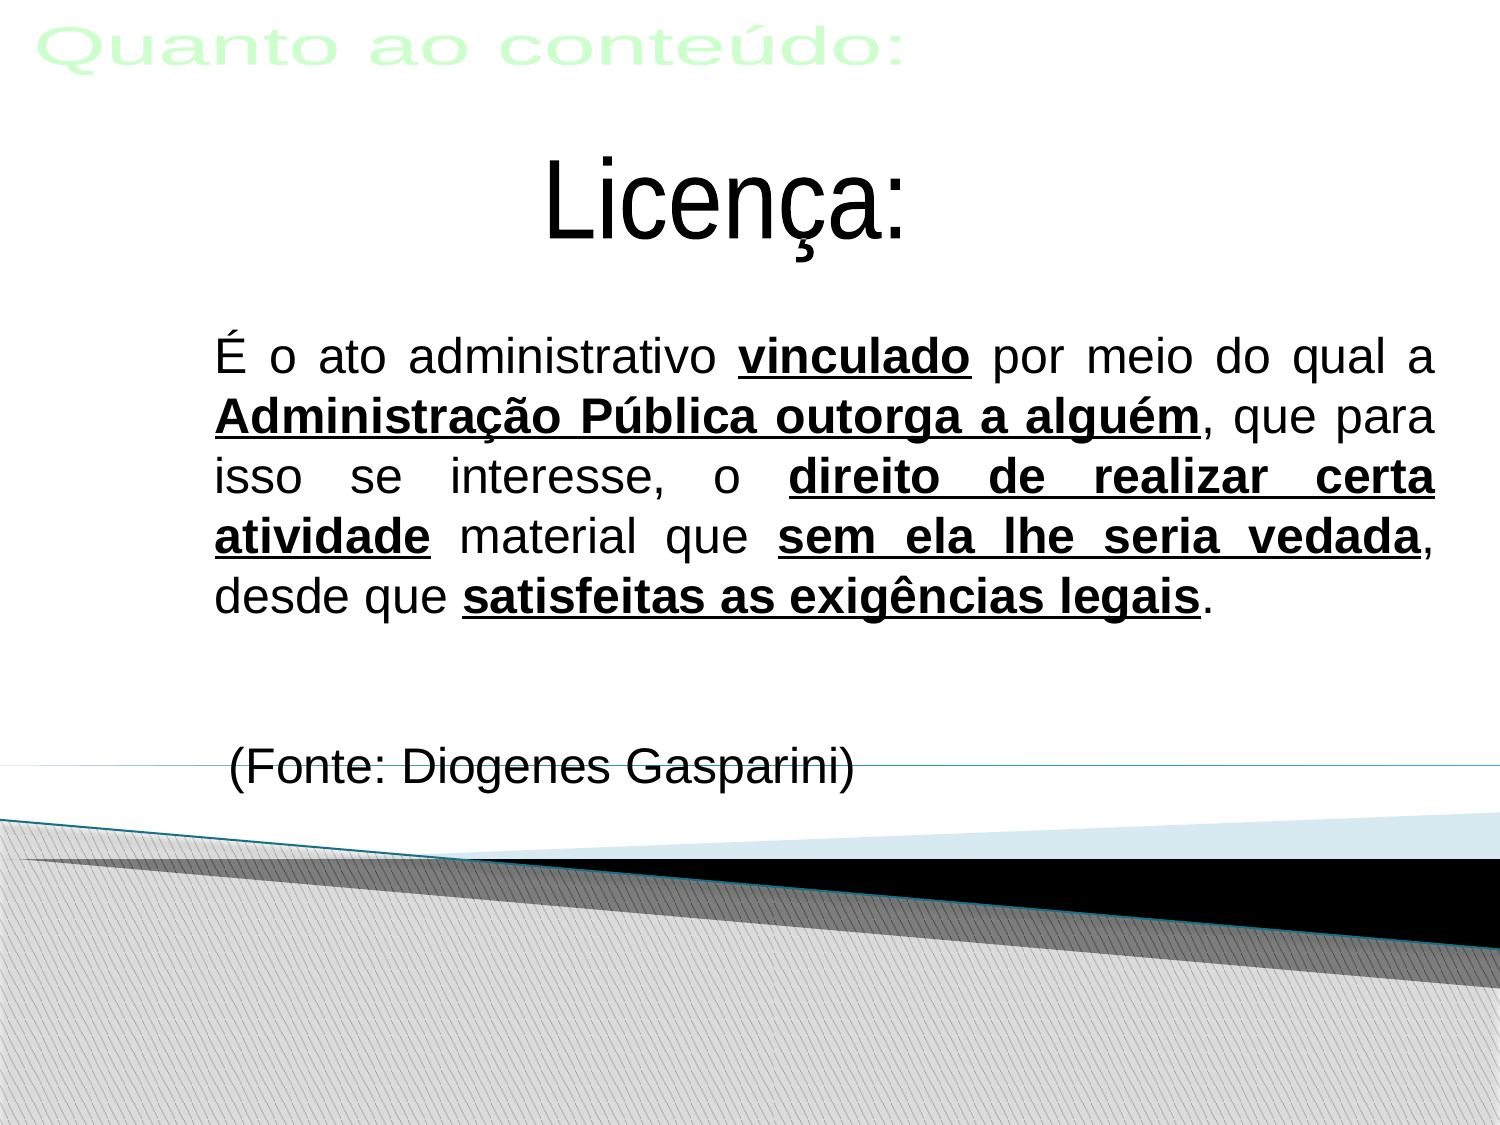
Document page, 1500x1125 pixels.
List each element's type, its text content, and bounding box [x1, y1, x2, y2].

text_box É o ato administrativo vinculado por meio do qual a Administração Pública outorga a alguém, que para isso se interesse, o direito de realizar certa atividade material que sem ela lhe seria vedada, desde que satisfeitas as exigências legais. (Fonte: Diogenes Gasparini) [200, 315, 1450, 801]
picture [5, 859, 1500, 989]
